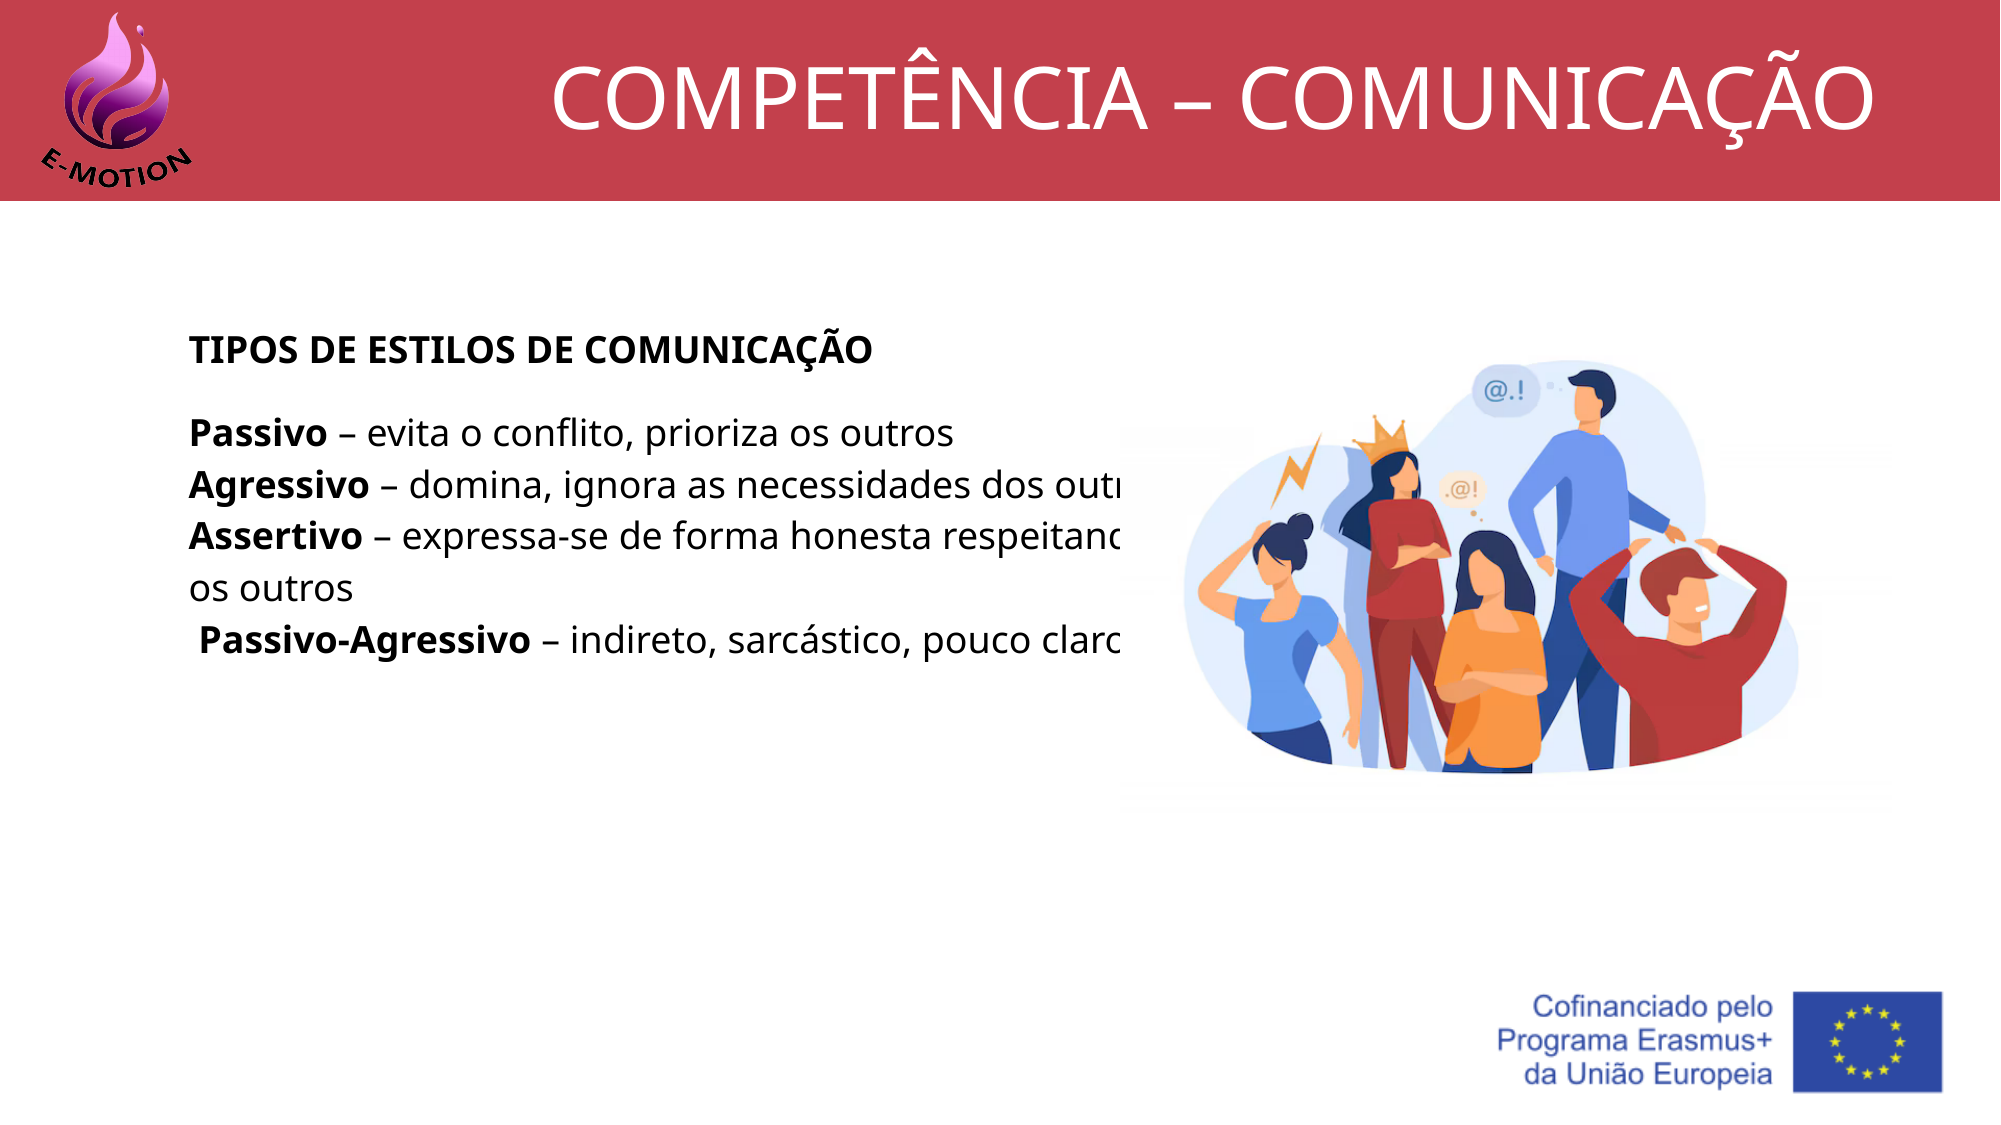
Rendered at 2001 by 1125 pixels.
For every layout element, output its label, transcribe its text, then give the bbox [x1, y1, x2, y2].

picture [0, 0, 253, 247]
text_box TIPOS DE ESTILOS DE COMUNICAÇÃO Passivo – evita o conflito, prioriza os outros Agressivo – domina, ignora as necessidades dos outros Assertivo – expressa-se de forma honesta respeitando os outros Passivo-Agressivo – indireto, sarcástico, pouco claro [173, 311, 1115, 669]
picture [1120, 305, 1892, 819]
picture [1396, 955, 2000, 1125]
text_box COMPETÊNCIA – COMUNICAÇÃO [518, 35, 1894, 183]
